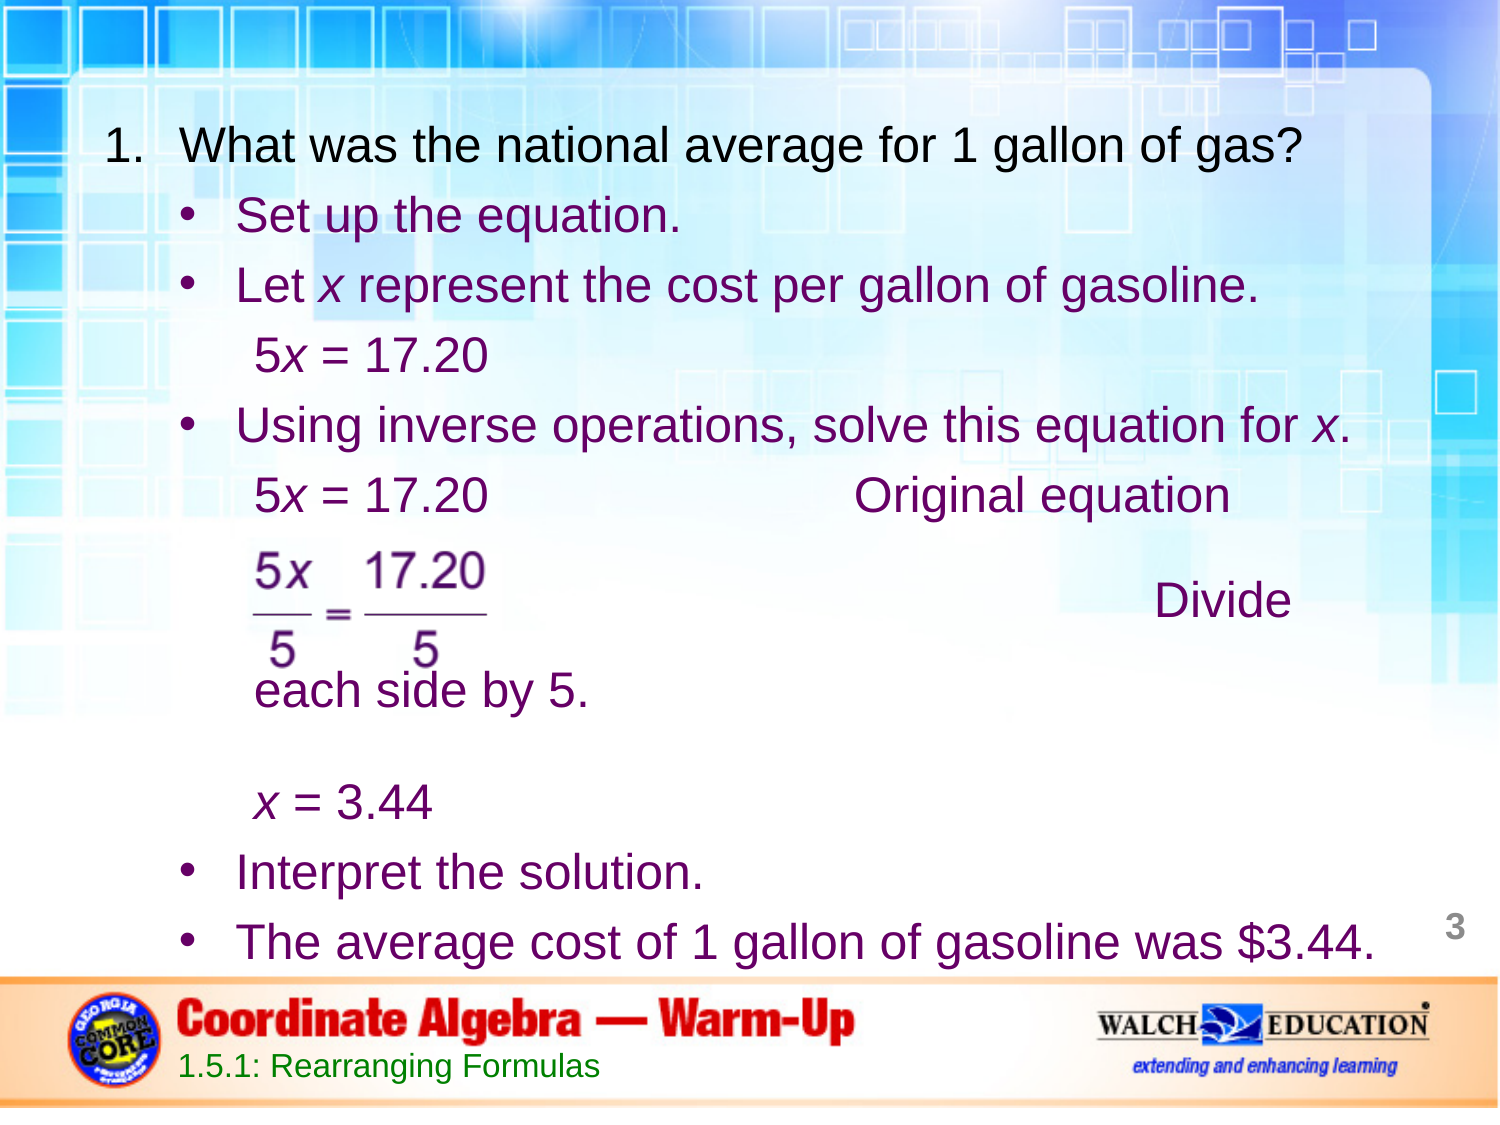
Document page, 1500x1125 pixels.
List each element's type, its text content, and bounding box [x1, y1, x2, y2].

list 1.5.1: Rearranging Formulas [162, 1036, 1070, 1080]
slide_number 3 [1361, 901, 1481, 949]
subtitle What was the national average for 1 gallon of gas? Set up the equation. Let x represent the cost per gallon of gasoline. 5x = 17.20 Using inverse operations, solve this equation for x. 5x = 17.20 Original equation Divide each side by 5. x = 3.44 Interpret the solution. The average cost of 1 gallon of gasoline was $3.44. [89, 105, 1419, 925]
picture [0, 0, 1500, 1108]
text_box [250, 537, 489, 670]
